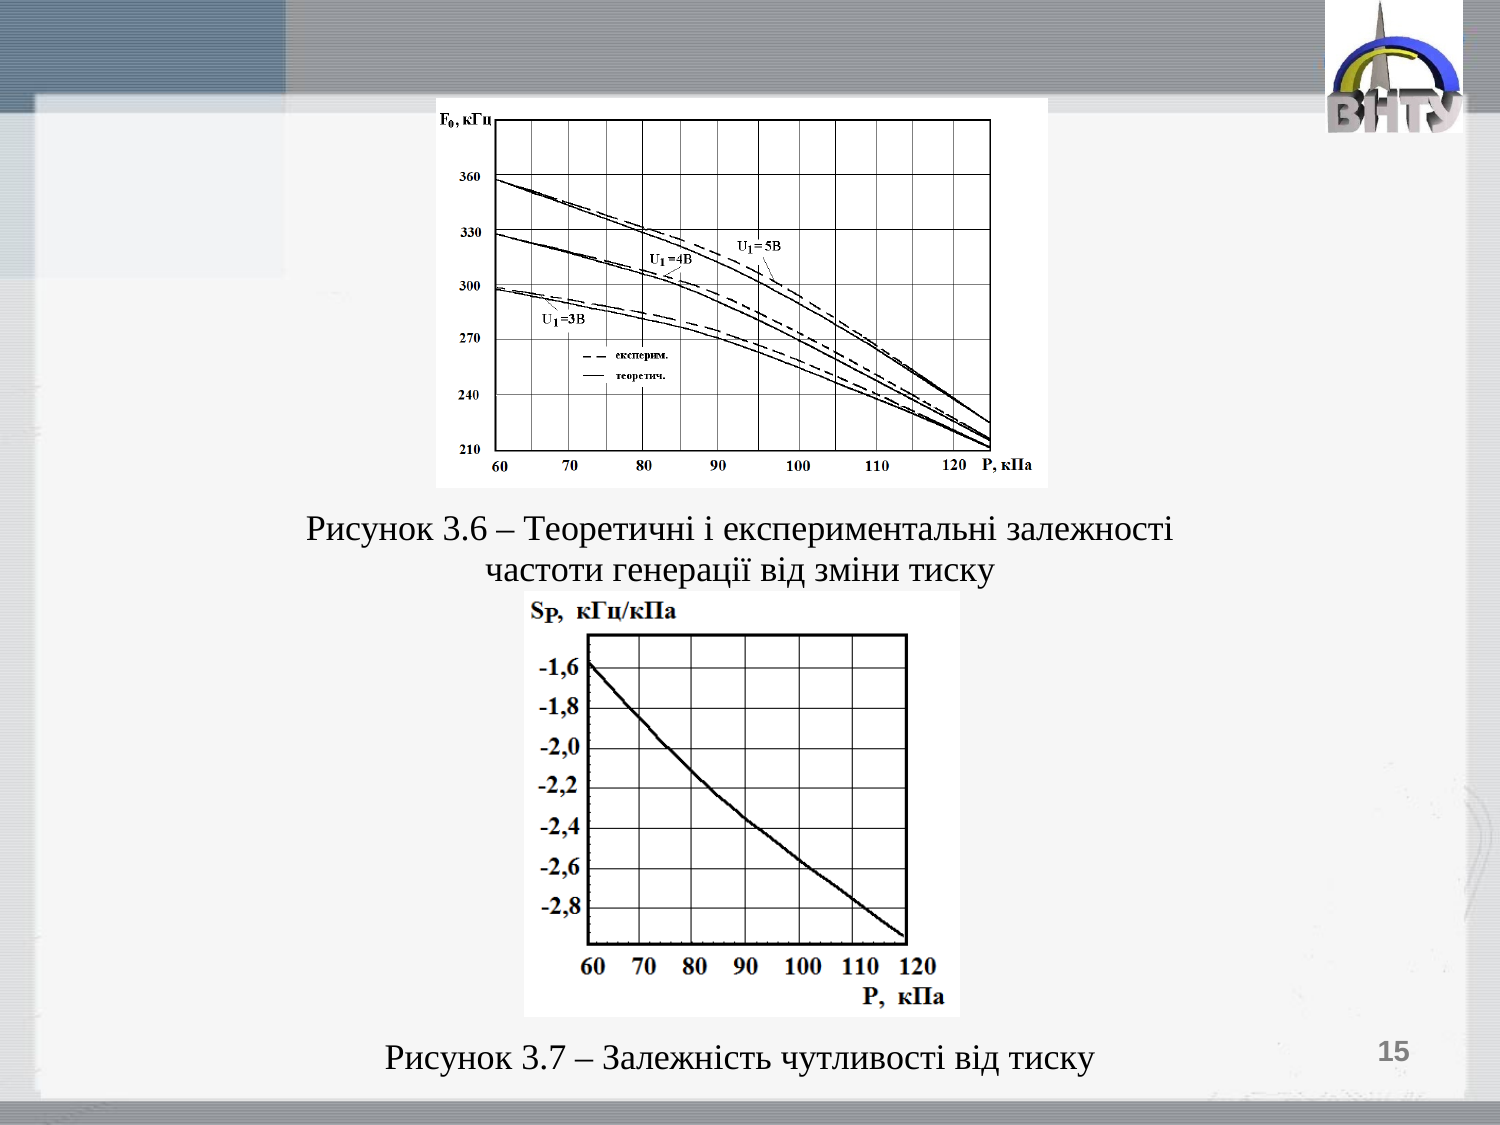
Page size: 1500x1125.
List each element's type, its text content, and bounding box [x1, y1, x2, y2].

slide_number 15 [1374, 1024, 1426, 1103]
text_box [114, 97, 1370, 1125]
picture [0, 0, 1500, 1125]
